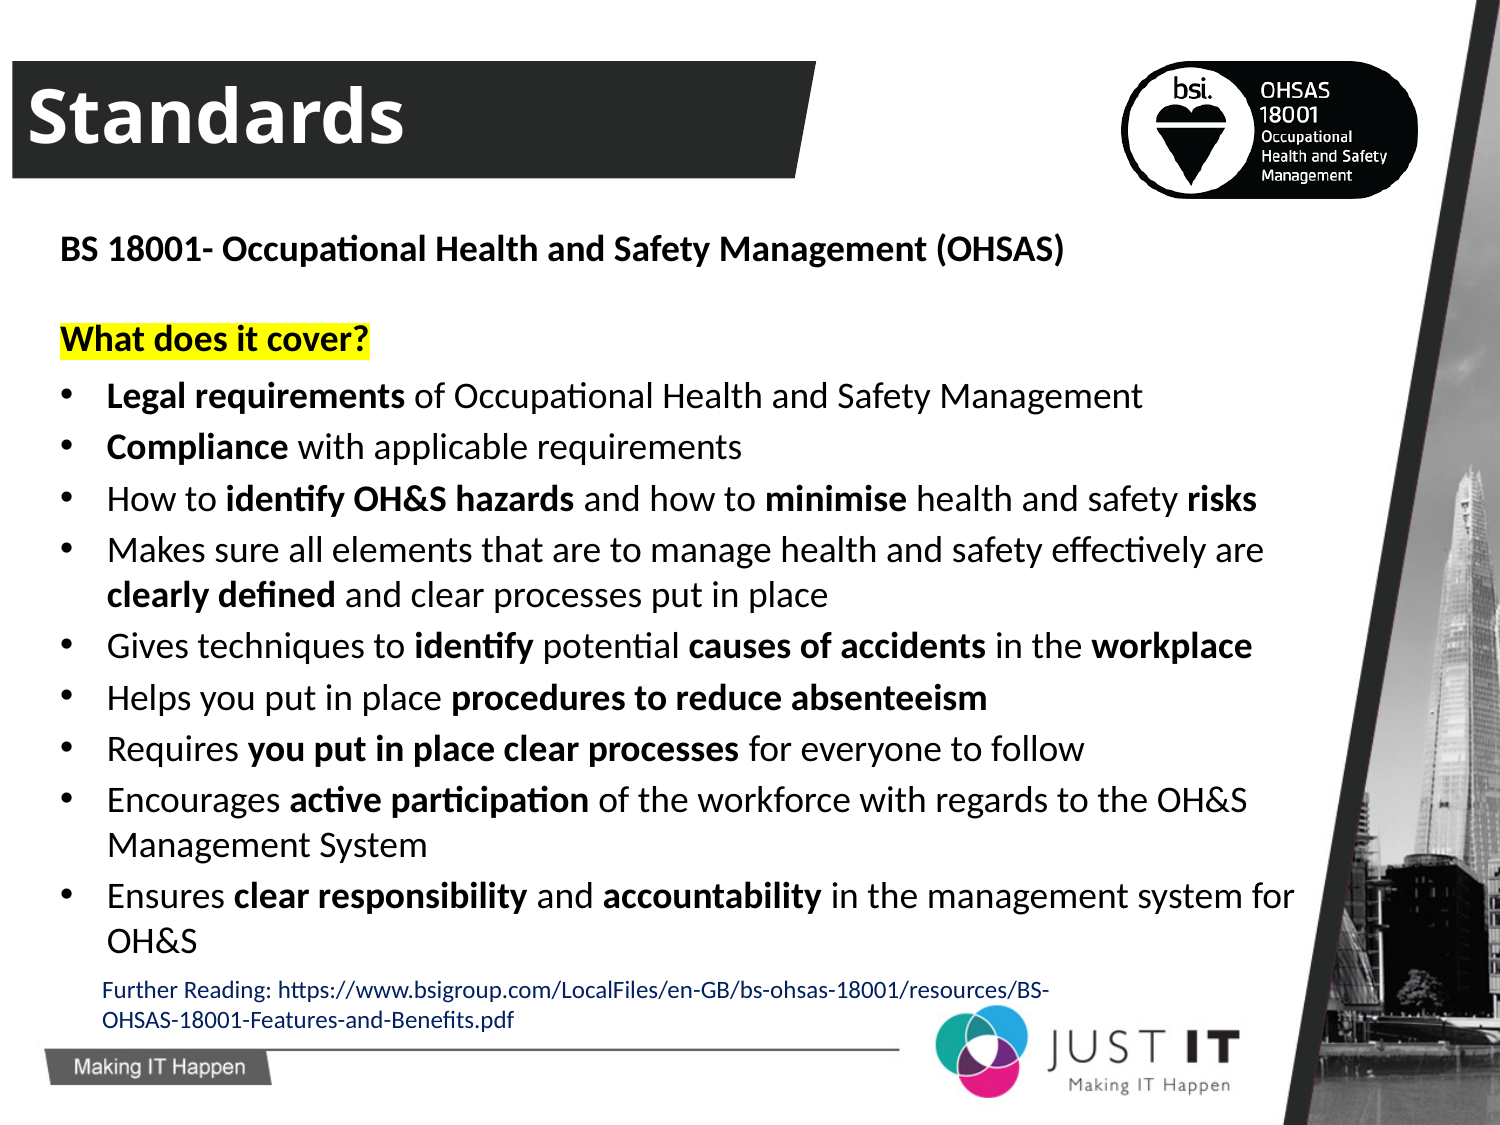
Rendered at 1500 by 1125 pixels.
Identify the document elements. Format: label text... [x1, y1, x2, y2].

picture [0, 0, 1500, 1125]
text_box Further Reading: https://www.bsigroup.com/LocalFiles/en-GB/bs-ohsas-18001/resources/BS-OHSAS-18001-Features-and-Benefits.pdf [87, 965, 1075, 1041]
title Standards [12, 61, 927, 179]
text_box BS 18001- Occupational Health and Safety Management (OHSAS) What does it cover? Legal requirements of Occupational Health and Safety Management Compliance with applicable requirements How to identify OH&S hazards and how to minimise health and safety risks Makes sure all elements that are to manage health and safety effectively are clearly defined and clear processes put in place Gives techniques to identify potential causes of accidents in the workplace Helps you put in place procedures to reduce absenteeism Requires you put in place clear processes for everyone to follow Encourages active participation of the workforce with regards to the OH&S Management System Ensures clear responsibility and accountability in the management system for OH&S [45, 216, 1320, 1020]
